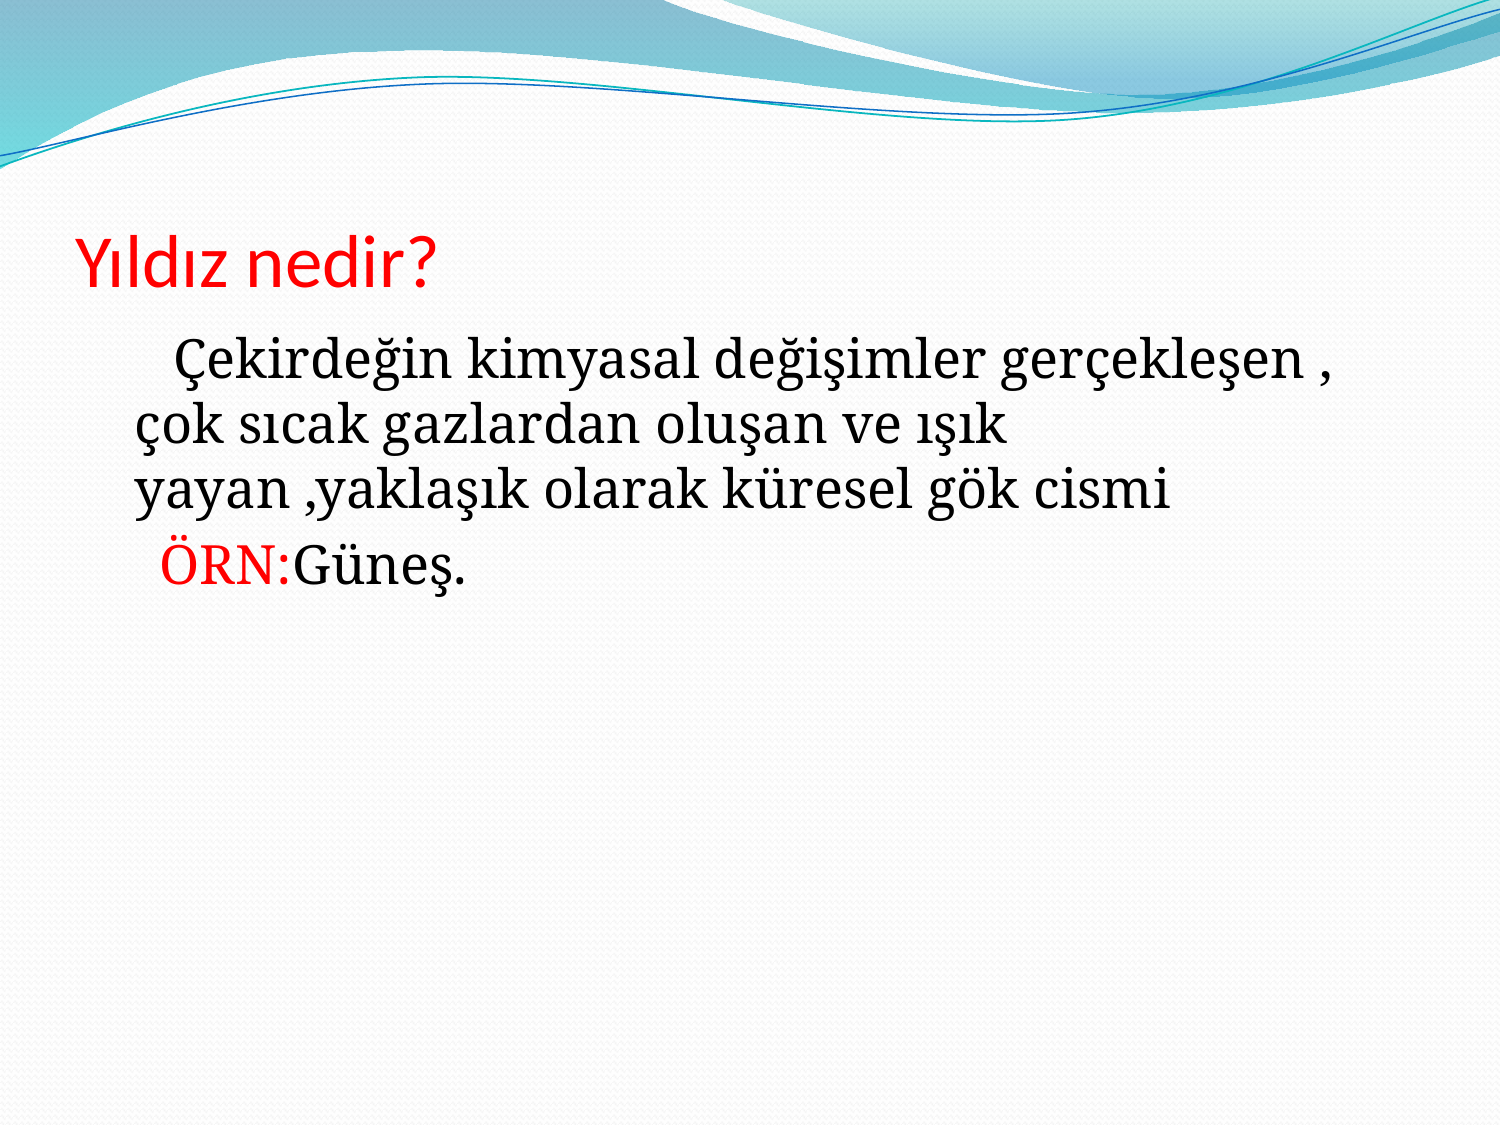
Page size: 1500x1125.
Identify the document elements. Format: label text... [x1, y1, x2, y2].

list Çekirdeğin kimyasal değişimler gerçekleşen , çok sıcak gazlardan oluşan ve ışık yayan ,yaklaşık olarak küresel gök cismi ÖRN:Güneş. [75, 317, 1425, 1038]
title Yıldız nedir? [75, 115, 1425, 303]
